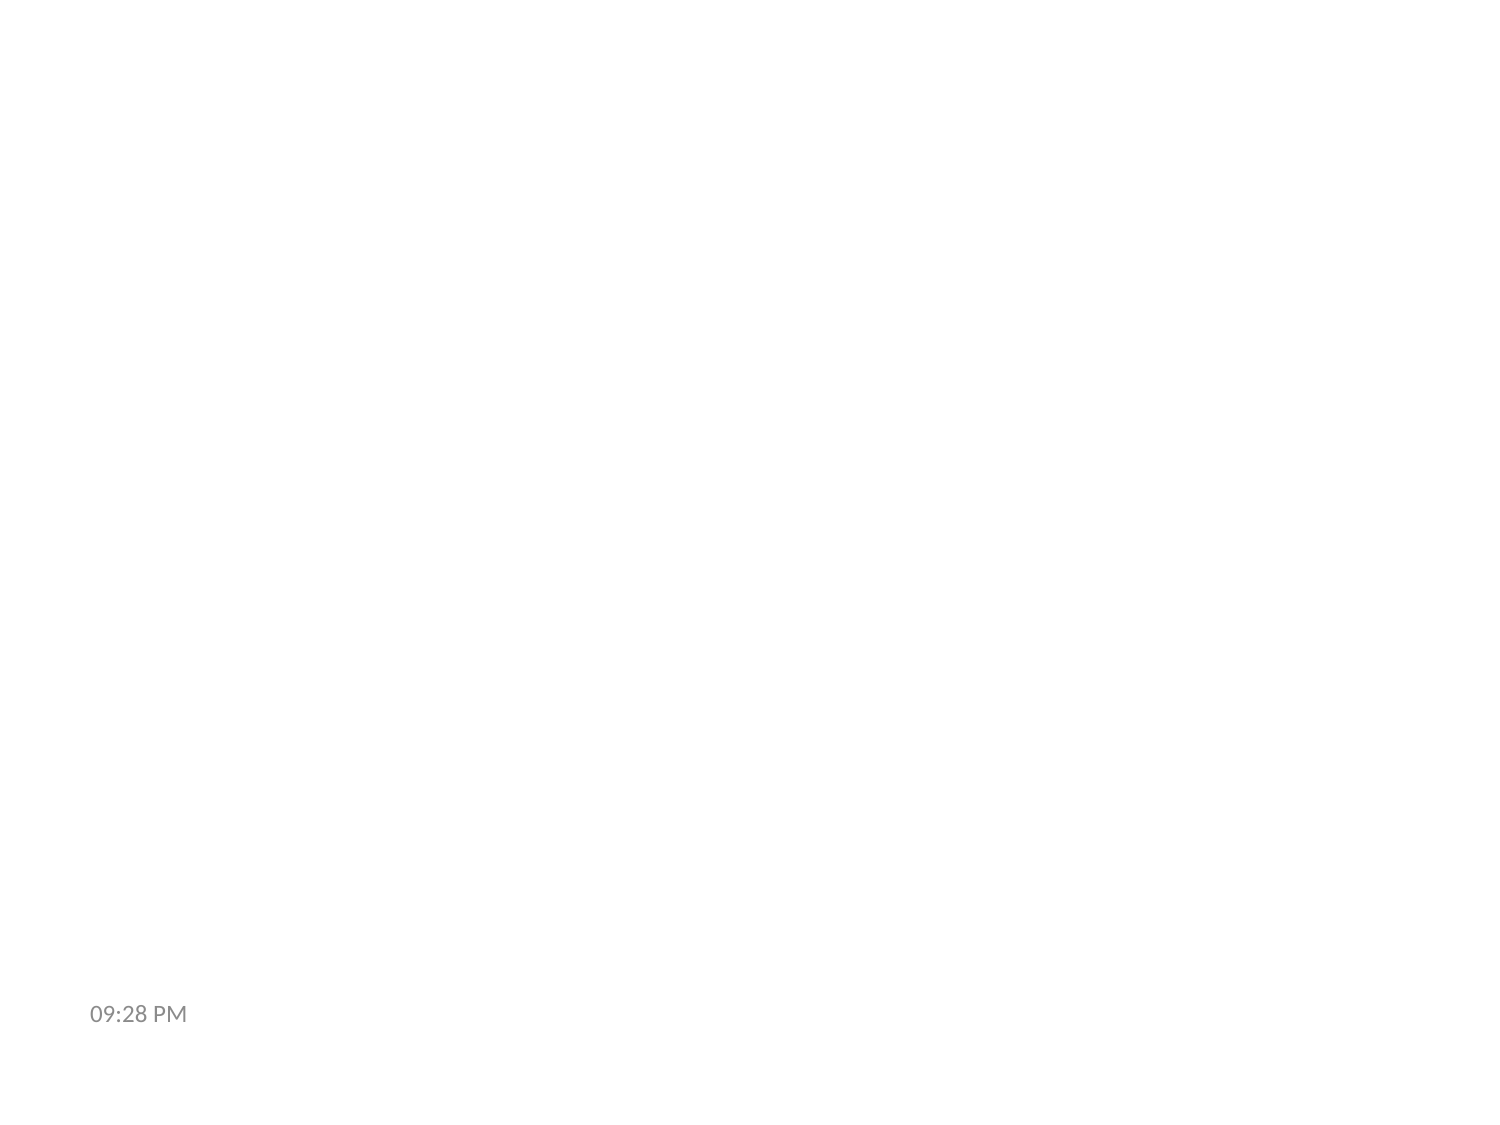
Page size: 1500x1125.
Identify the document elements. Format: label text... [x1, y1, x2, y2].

text_box 3:35 PM [75, 982, 425, 1043]
